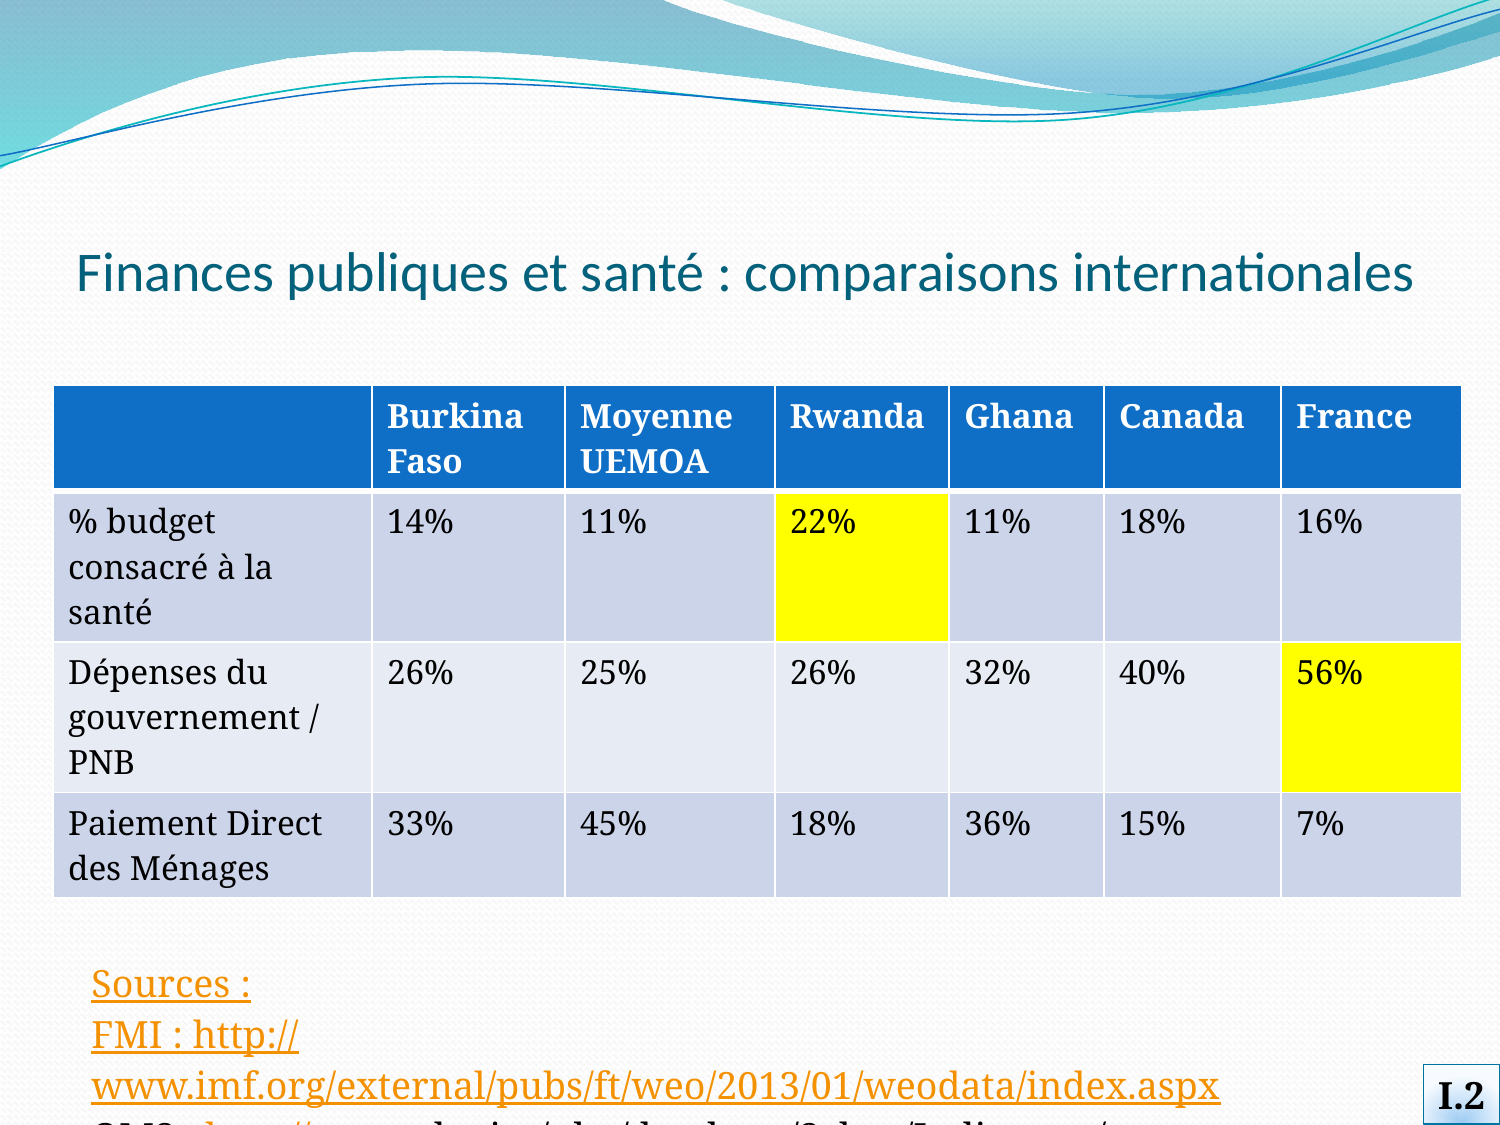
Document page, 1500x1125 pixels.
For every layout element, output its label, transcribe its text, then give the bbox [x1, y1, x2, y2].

table_cell 14% [373, 494, 564, 641]
table_header Ghana [950, 386, 1103, 488]
text_box Sources : FMI : http://www.imf.org/external/pubs/ft/weo/2013/01/weodata/index.aspx OMS : http://apps.who.int/nha/database/Select/Indicators/en [76, 952, 1400, 1125]
table_cell 36% [950, 793, 1103, 897]
text_box I.2 [1423, 1064, 1500, 1125]
table_cell Paiement Direct des Ménages [54, 793, 371, 897]
table_cell % budget consacré à la santé [54, 494, 371, 641]
table_cell 45% [566, 793, 774, 897]
table_header Moyenne UEMOA [566, 386, 774, 488]
table_cell 25% [566, 643, 774, 792]
table_cell 56% [1282, 643, 1461, 792]
table_cell 7% [1282, 793, 1461, 897]
table_cell 11% [950, 494, 1103, 641]
table_cell Dépenses du gouvernement / PNB [54, 643, 371, 792]
table_cell 18% [1105, 494, 1280, 641]
table_cell 33% [373, 793, 564, 897]
table_cell 15% [1105, 793, 1280, 897]
table_header [54, 386, 371, 488]
table_cell 32% [950, 643, 1103, 792]
table_cell 18% [776, 793, 948, 897]
table_cell 16% [1282, 494, 1461, 641]
table_cell 40% [1105, 643, 1280, 792]
table_header Canada [1105, 386, 1280, 488]
table_cell 11% [566, 494, 774, 641]
table_cell 26% [776, 643, 948, 792]
table_header Rwanda [776, 386, 948, 488]
table_header Burkina Faso [373, 386, 564, 488]
table_cell 22% [776, 494, 948, 641]
title Finances publiques et santé : comparaisons internationales [76, 160, 1425, 303]
table_cell 26% [373, 643, 564, 792]
table_header France [1282, 386, 1461, 488]
